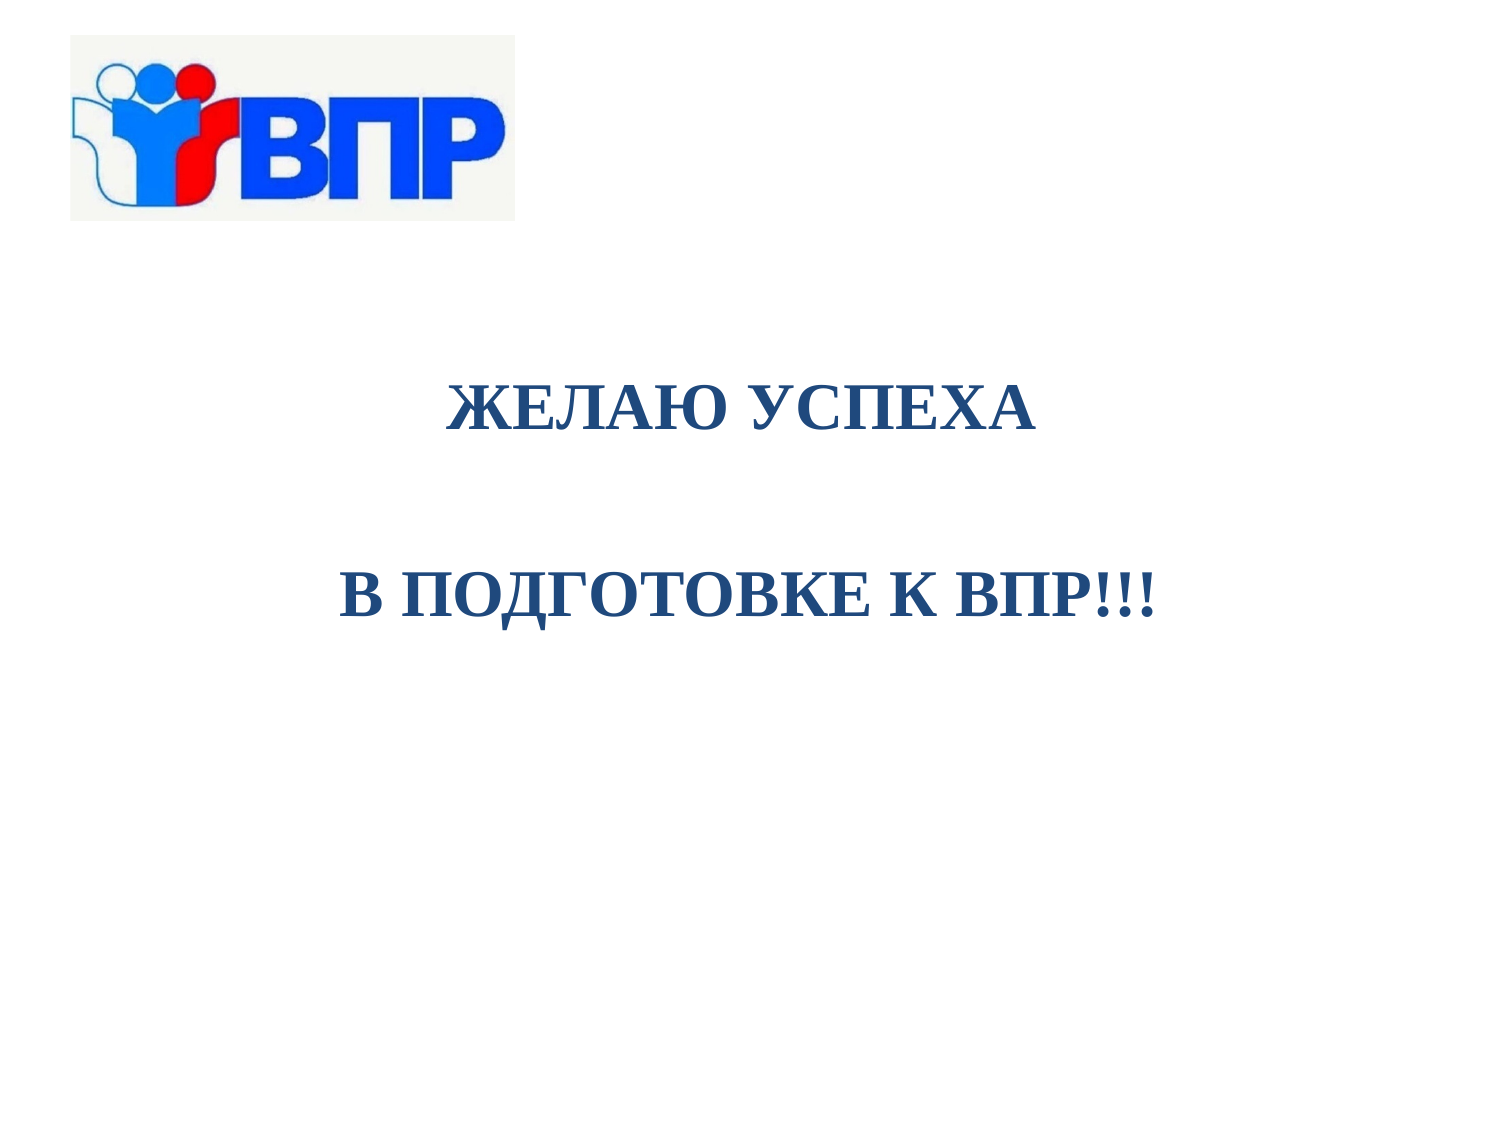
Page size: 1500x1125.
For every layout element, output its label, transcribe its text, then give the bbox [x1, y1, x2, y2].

list ЖЕЛАЮ УСПЕХА В ПОДГОТОВКЕ К ВПР!!! [75, 262, 1425, 1005]
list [70, 34, 516, 221]
